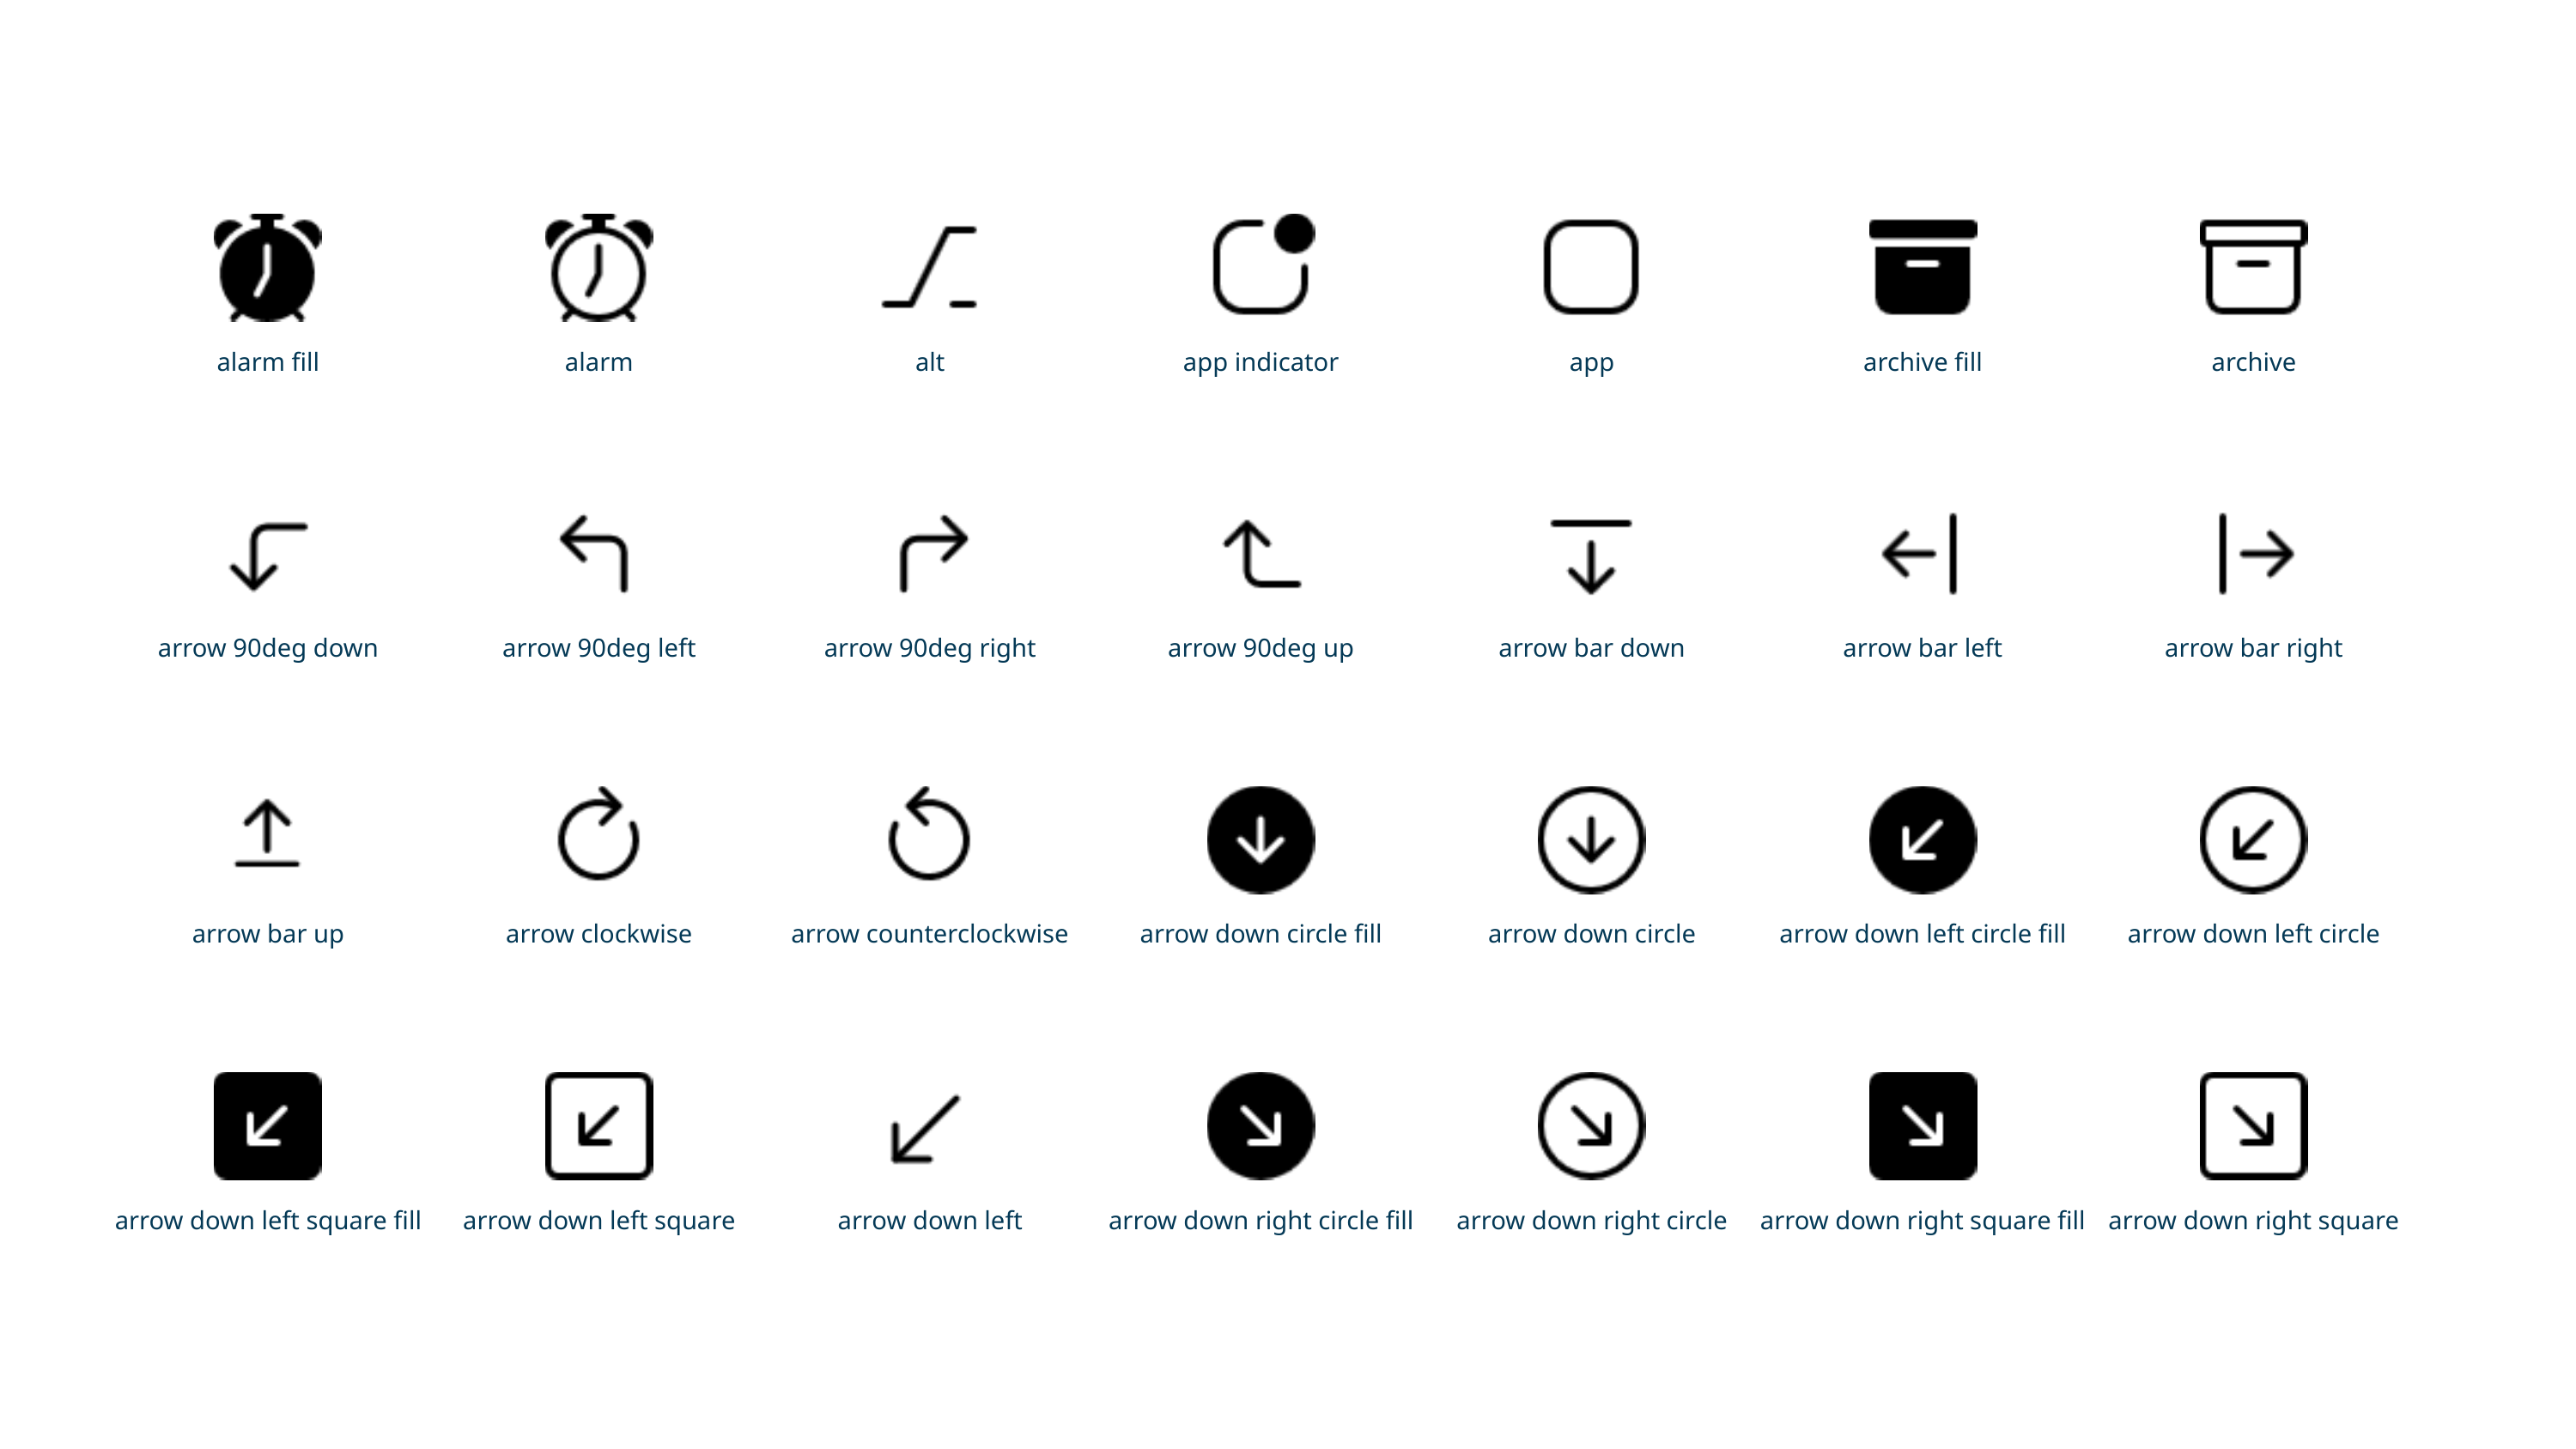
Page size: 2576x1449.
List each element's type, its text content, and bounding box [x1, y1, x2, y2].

picture [545, 214, 653, 323]
picture [1538, 500, 1646, 609]
text_box arrow down circle fill [1082, 912, 1413, 955]
picture [545, 500, 653, 609]
picture [1868, 500, 1978, 609]
text_box arrow clockwise [420, 912, 750, 955]
text_box arrow down right square [2075, 1197, 2433, 1241]
picture [876, 1072, 985, 1181]
text_box arrow down right circle fill [1082, 1197, 1413, 1241]
picture [214, 500, 323, 609]
text_box arrow bar down [1413, 626, 1744, 669]
picture [1538, 1072, 1646, 1181]
picture [1207, 1072, 1315, 1181]
picture [214, 786, 323, 894]
picture [1207, 214, 1315, 323]
picture [2200, 500, 2308, 609]
picture [2200, 214, 2308, 323]
text_box arrow down left circle fill [1744, 912, 2075, 955]
text_box arrow counterclockwise [750, 912, 1082, 955]
picture [876, 786, 985, 894]
text_box arrow 90deg down [89, 626, 420, 669]
text_box arrow down circle [1413, 912, 1744, 955]
text_box arrow bar left [1744, 626, 2075, 669]
picture [876, 500, 985, 609]
text_box alt [750, 339, 1082, 383]
text_box arrow bar right [2075, 626, 2433, 669]
text_box arrow down left [750, 1197, 1082, 1241]
text_box arrow down left square fill [89, 1197, 420, 1241]
text_box arrow down right circle [1413, 1197, 1744, 1241]
picture [545, 786, 653, 894]
text_box alarm fill [89, 339, 420, 383]
text_box arrow 90deg left [420, 626, 750, 669]
text_box alarm [420, 339, 750, 383]
picture [1207, 786, 1315, 894]
picture [545, 1072, 653, 1181]
picture [876, 214, 985, 323]
text_box arrow down left circle [2075, 912, 2433, 955]
picture [1868, 214, 1978, 323]
text_box arrow 90deg up [1082, 626, 1413, 669]
picture [1538, 214, 1646, 323]
picture [1207, 500, 1315, 609]
picture [214, 214, 323, 323]
picture [2200, 1072, 2308, 1181]
text_box arrow bar up [89, 912, 420, 955]
text_box app indicator [1082, 339, 1413, 383]
text_box app [1413, 339, 1744, 383]
picture [1868, 1072, 1978, 1181]
text_box arrow 90deg right [750, 626, 1082, 669]
text_box archive [2075, 339, 2433, 383]
picture [2200, 786, 2308, 894]
picture [1538, 786, 1646, 894]
picture [214, 1072, 323, 1181]
text_box arrow down right square fill [1744, 1197, 2075, 1241]
text_box archive fill [1744, 339, 2075, 383]
picture [1868, 786, 1978, 894]
text_box arrow down left square [420, 1197, 750, 1241]
